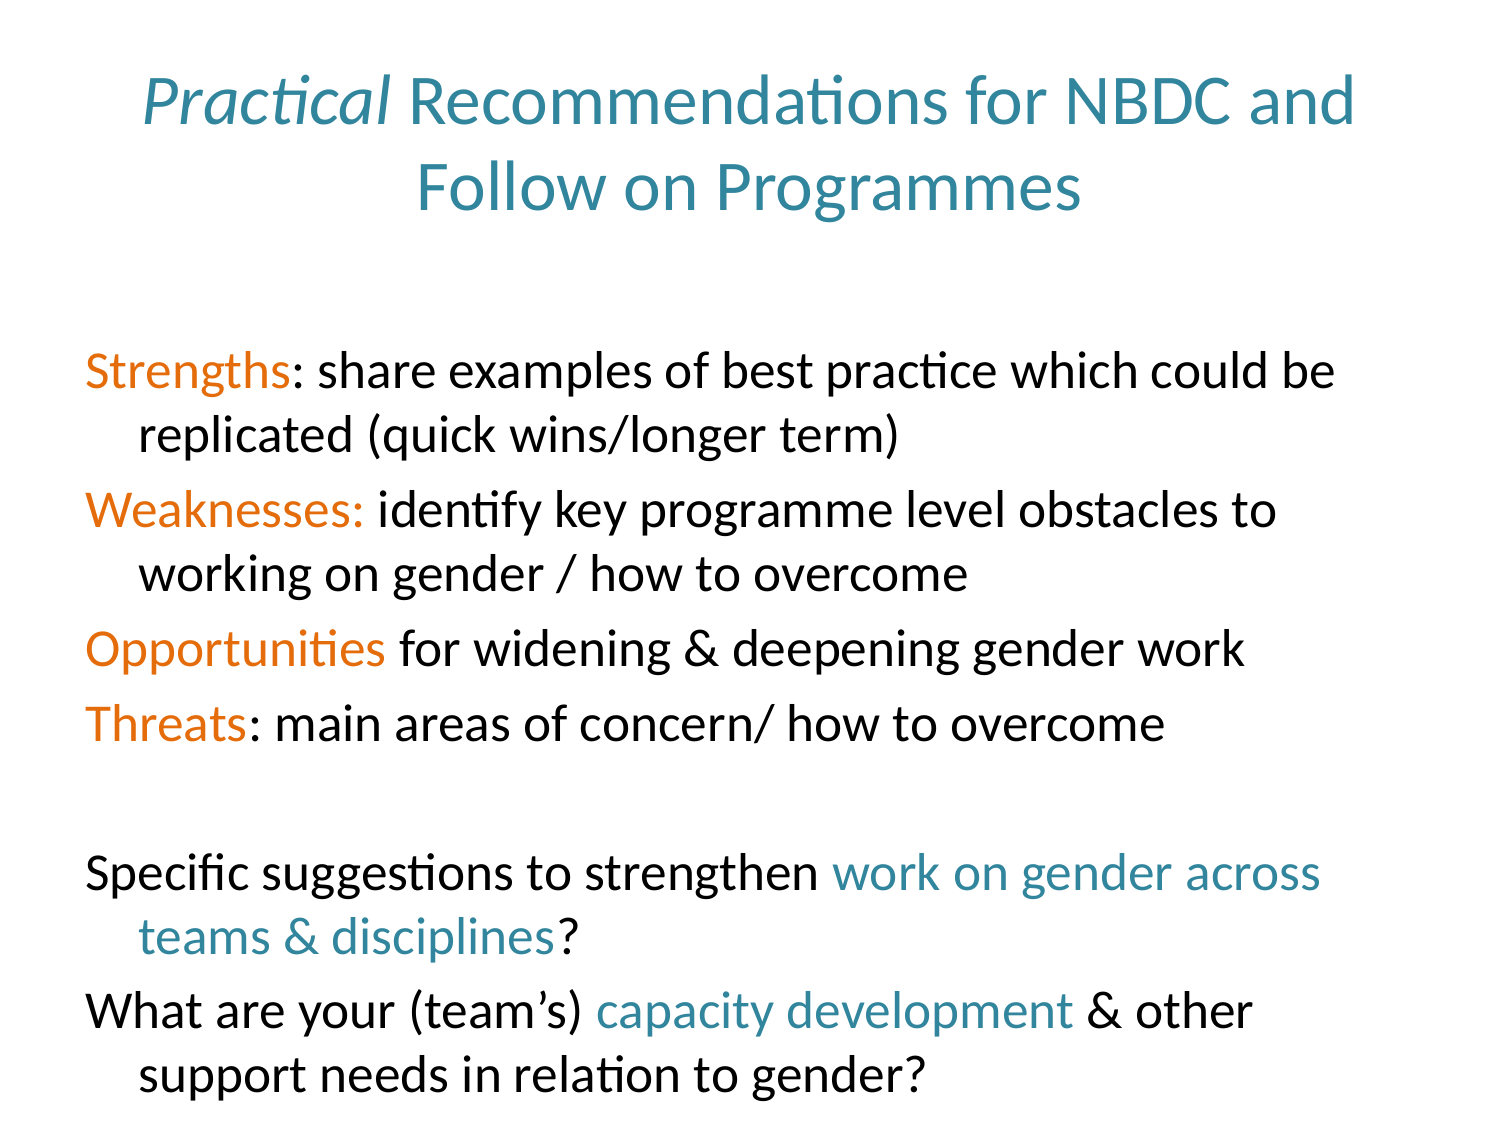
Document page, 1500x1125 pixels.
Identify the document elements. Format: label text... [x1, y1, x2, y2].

list Strengths: share examples of best practice which could be replicated (quick wins/longer term) Weaknesses: identify key programme level obstacles to working on gender / how to overcome Opportunities for widening & deepening gender work Threats: main areas of concern/ how to overcome Specific suggestions to strengthen work on gender across teams & disciplines? What are your (team’s) capacity development & other support needs in relation to gender? [70, 328, 1421, 1125]
title Practical Recommendations for NBDC and Follow on Programmes [75, 45, 1425, 233]
